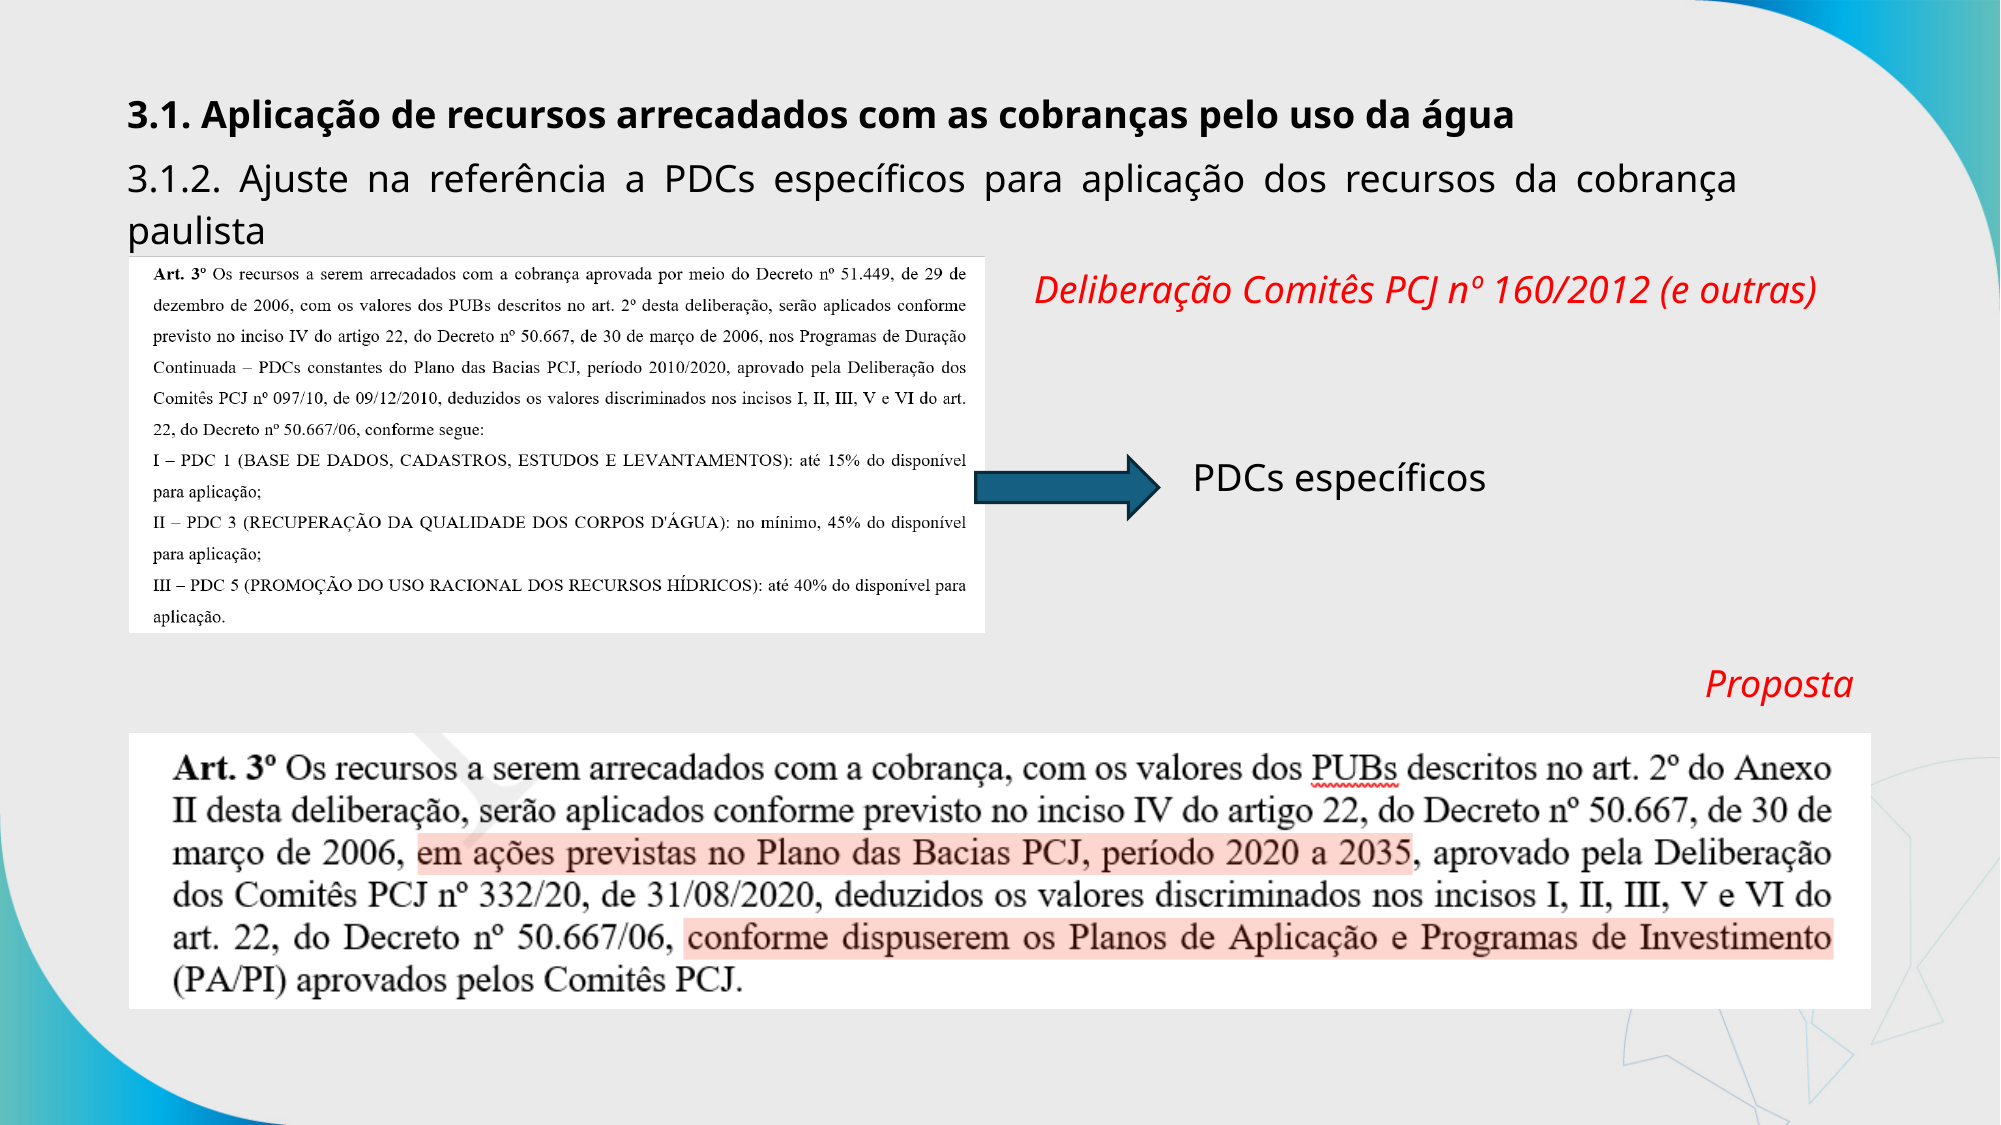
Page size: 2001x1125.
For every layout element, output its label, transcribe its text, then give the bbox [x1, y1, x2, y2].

picture [0, 0, 2000, 1125]
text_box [129, 652, 1871, 1010]
text_box Deliberação Comitês PCJ nº 160/2012 (e outras) [1019, 258, 1834, 319]
text_box [985, 453, 1161, 522]
text_box PDCs específicos [1177, 446, 1502, 507]
text_box 3.1. Aplicação de recursos arrecadados com as cobranças pelo uso da água 3.1.2. Ajuste na referência a PDCs específicos para aplicação dos recursos da cobrança paulista [37, 76, 1821, 311]
